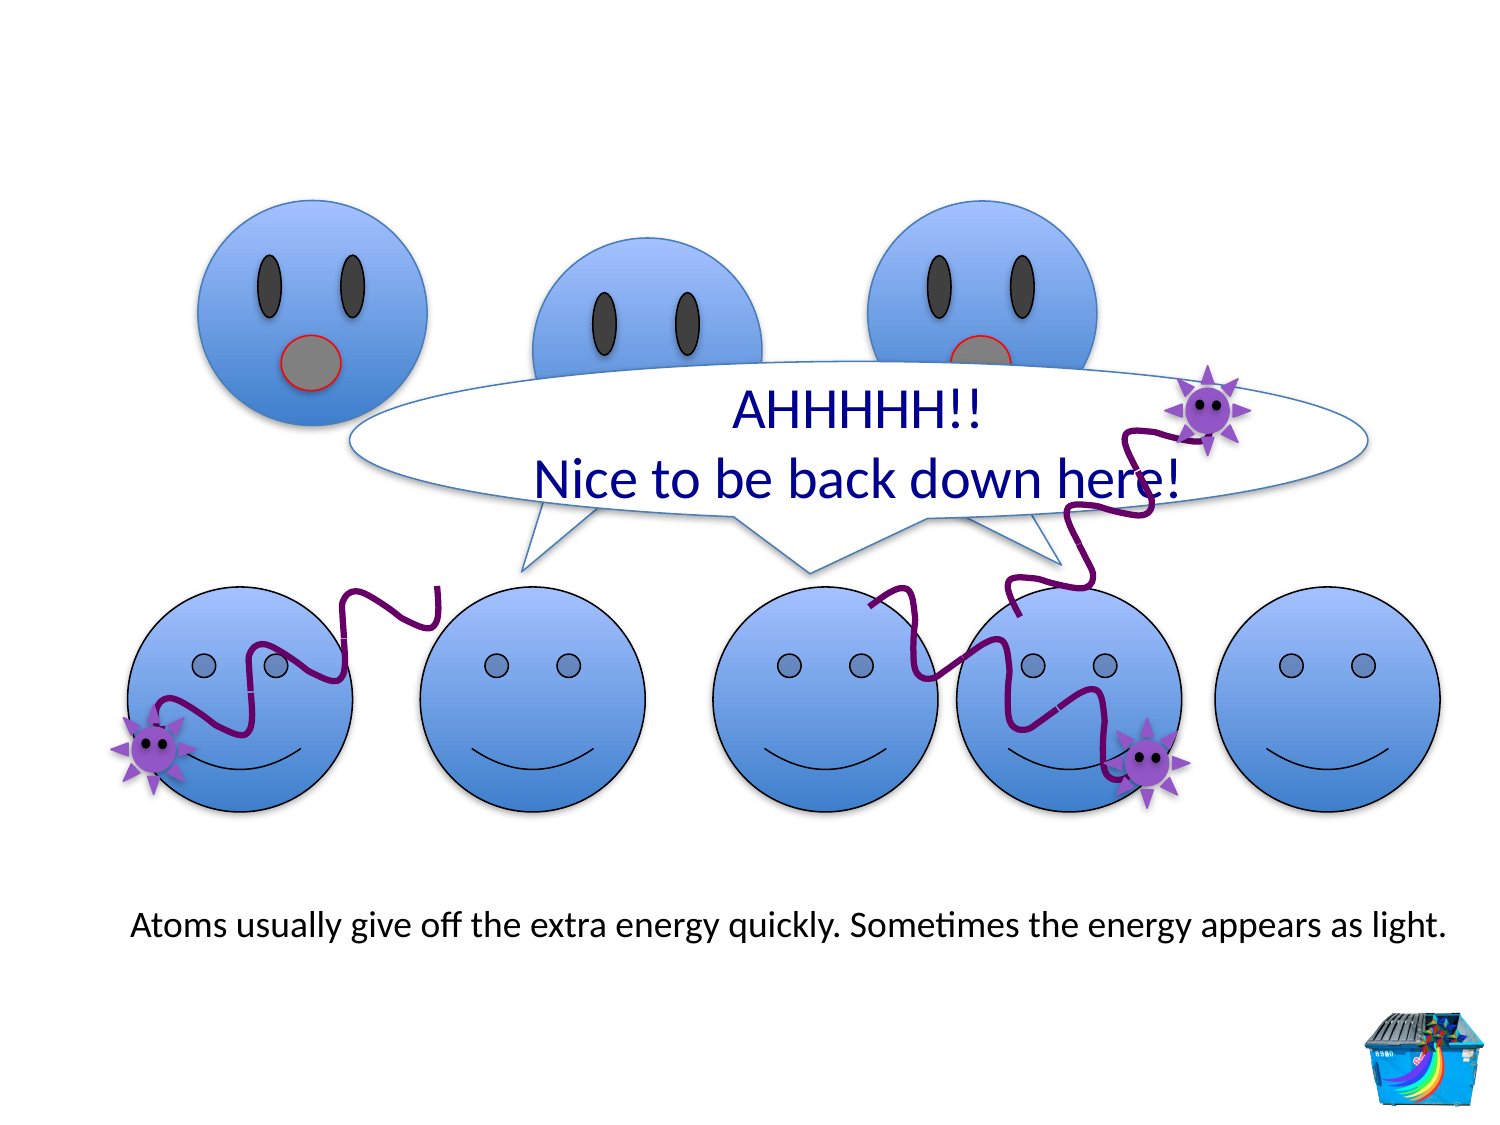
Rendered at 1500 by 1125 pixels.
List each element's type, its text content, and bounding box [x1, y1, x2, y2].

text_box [197, 200, 428, 426]
subtitle Atoms usually give off the extra energy quickly. Sometimes the energy appears as light. [115, 892, 1500, 1125]
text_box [867, 200, 1098, 359]
text_box [155, 586, 325, 624]
text_box [917, 634, 925, 644]
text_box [110, 625, 458, 795]
text_box [194, 803, 286, 813]
text_box [970, 594, 1068, 644]
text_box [349, 361, 1369, 586]
text_box [712, 594, 911, 813]
text_box [1214, 593, 1441, 813]
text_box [848, 645, 1191, 809]
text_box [1073, 365, 1251, 649]
text_box [448, 594, 647, 813]
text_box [532, 237, 763, 359]
